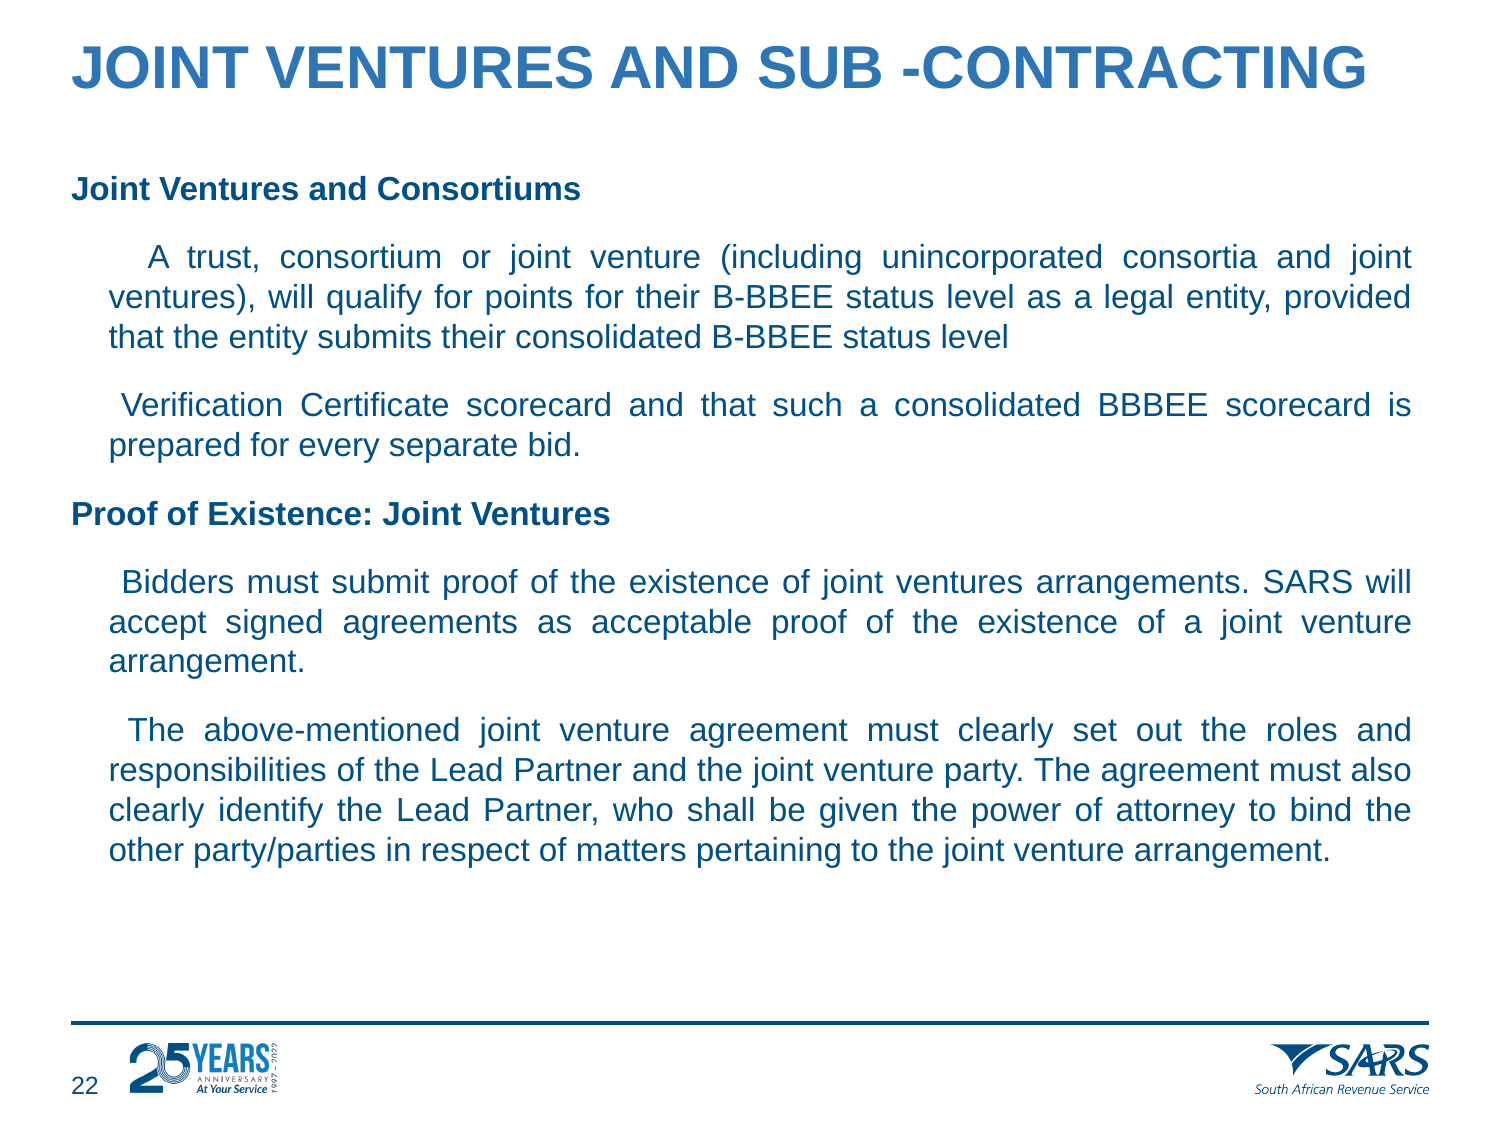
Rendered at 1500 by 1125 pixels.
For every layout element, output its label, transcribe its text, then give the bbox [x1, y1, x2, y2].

list Joint Ventures and Consortiums A trust, consortium or joint venture (including unincorporated consortia and joint ventures), will qualify for points for their B-BBEE status level as a legal entity, provided that the entity submits their consolidated B-BBEE status level Verification Certificate scorecard and that such a consolidated BBBEE scorecard is prepared for every separate bid. Proof of Existence: Joint Ventures Bidders must submit proof of the existence of joint ventures arrangements. SARS will accept signed agreements as acceptable proof of the existence of a joint venture arrangement. The above-mentioned joint venture agreement must clearly set out the roles and responsibilities of the Lead Partner and the joint venture party. The agreement must also clearly identify the Lead Partner, who shall be given the power of attorney to bind the other party/parties in respect of matters pertaining to the joint venture arrangement. [56, 159, 1430, 857]
slide_number 21 [56, 1054, 394, 1115]
title JOINT VENTURES AND SUB -CONTRACTING [56, 28, 1430, 116]
